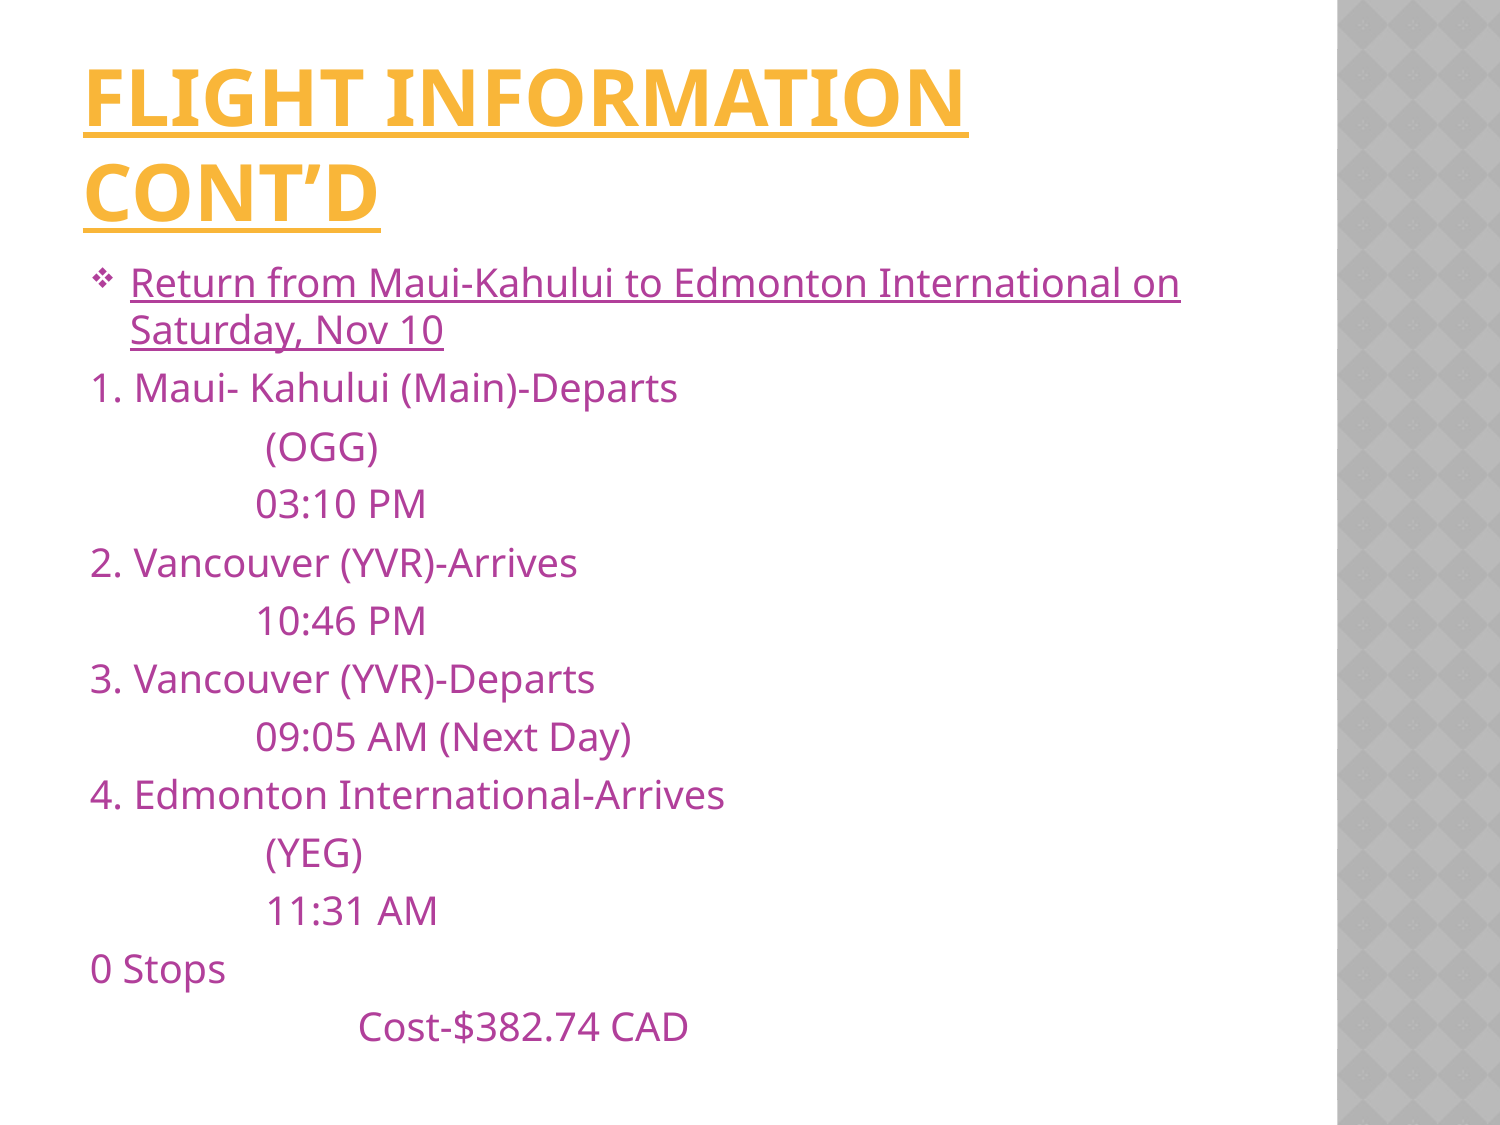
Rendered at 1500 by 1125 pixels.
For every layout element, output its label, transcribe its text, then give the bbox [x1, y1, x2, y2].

title Flight Information Cont’d [75, 50, 1263, 238]
list Return from Maui-Kahului to Edmonton International on Saturday, Nov 10 1. Maui- Kahului (Main)-Departs (OGG) 03:10 PM 2. Vancouver (YVR)-Arrives 10:46 PM 3. Vancouver (YVR)-Departs 09:05 AM (Next Day) 4. Edmonton International-Arrives (YEG) 11:31 AM 0 Stops Cost-$382.74 CAD [75, 249, 1263, 1125]
